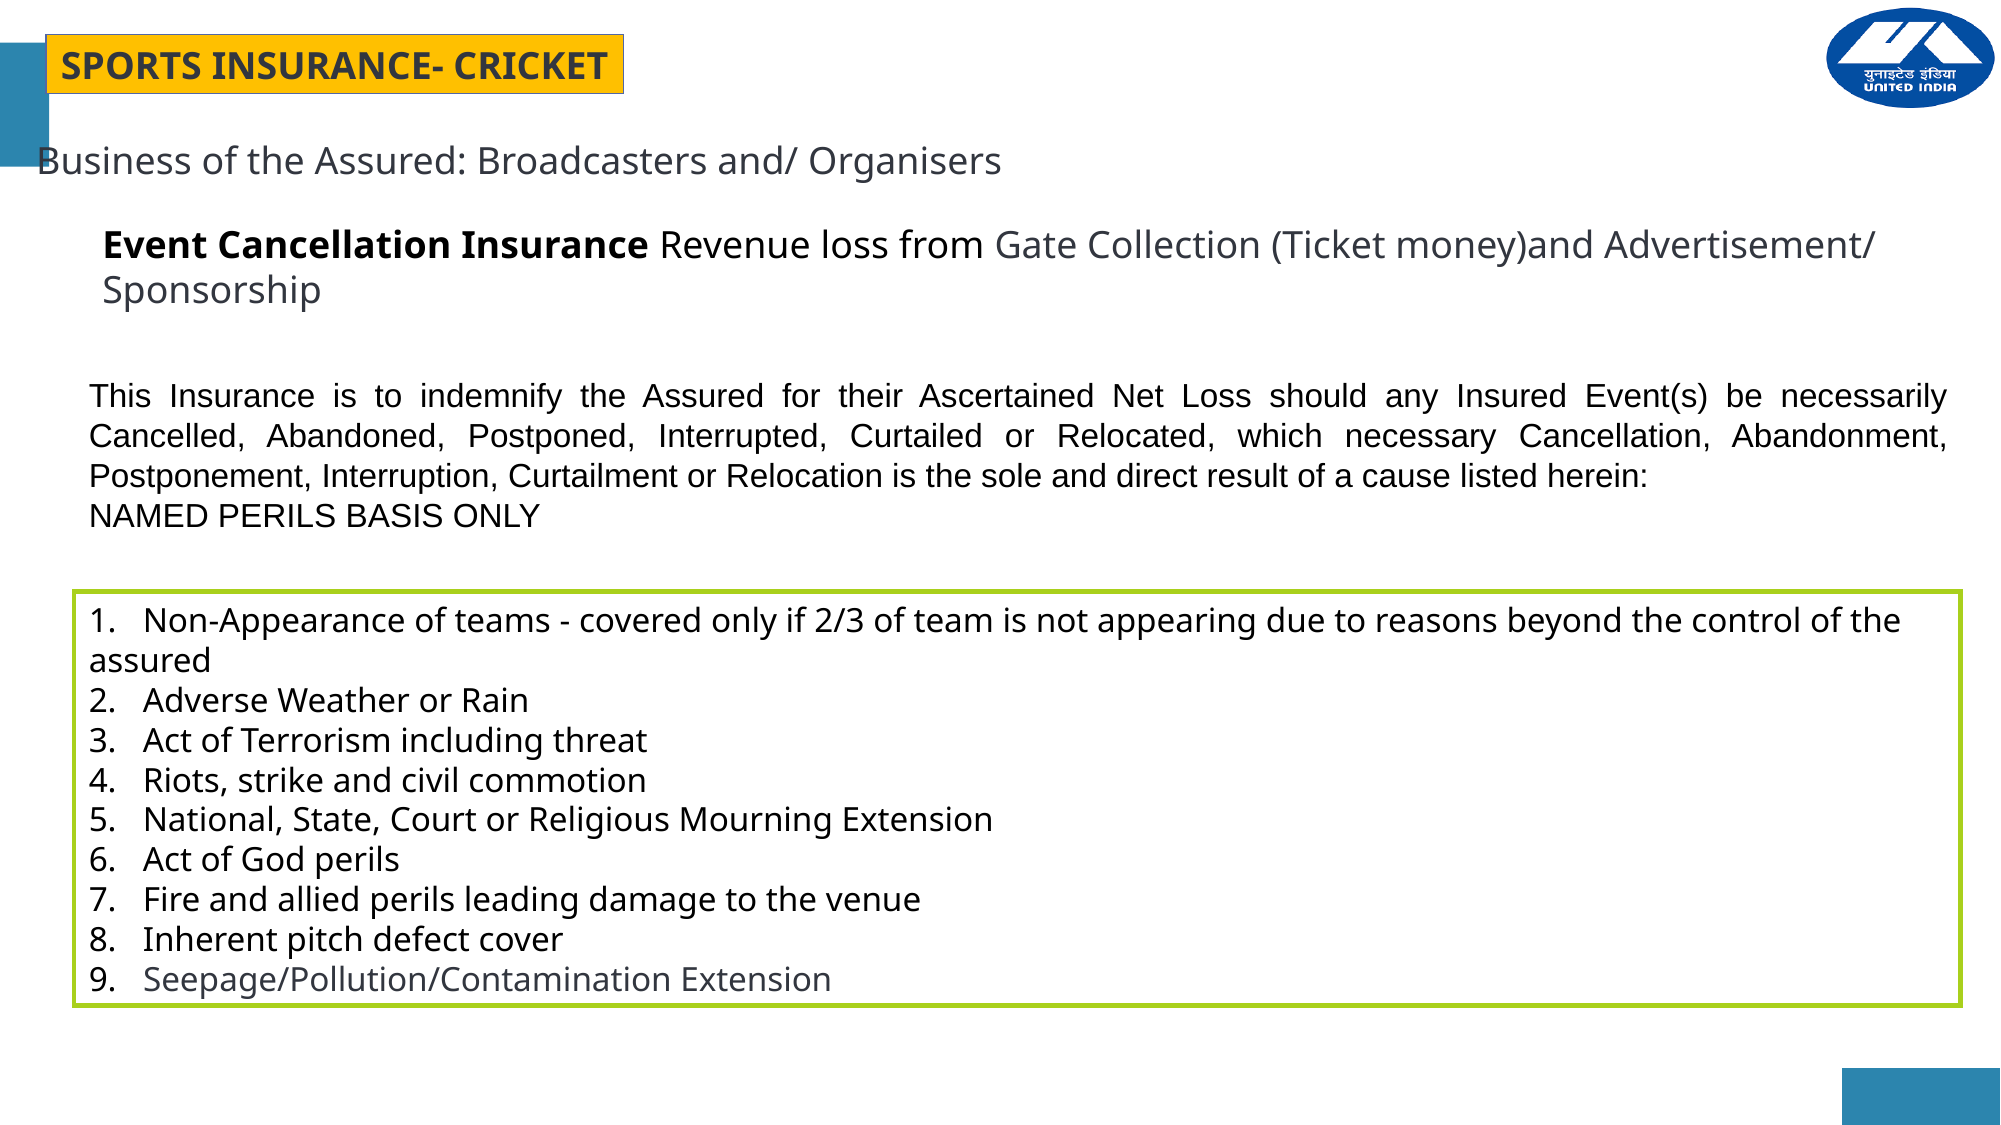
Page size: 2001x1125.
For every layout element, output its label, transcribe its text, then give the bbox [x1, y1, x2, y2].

text_box Business of the Assured: Broadcasters and/ Organisers [21, 130, 1018, 190]
text_box Event Cancellation Insurance Revenue loss from Gate Collection (Ticket money)and Advertisement/ Sponsorship [87, 213, 2000, 319]
text_box This Insurance is to indemnify the Assured for their Ascertained Net Loss should any Insured Event(s) be necessarily Cancelled, Abandoned, Postponed, Interrupted, Curtailed or Relocated, which necessary Cancellation, Abandonment, Postponement, Interruption, Curtailment or Relocation is the sole and direct result of a cause listed herein: NAMED PERILS BASIS ONLY [74, 366, 1966, 541]
picture [1820, 3, 2000, 111]
text_box SPORTS INSURANCE- CRICKET [45, 34, 624, 94]
text_box 1. Non-Appearance of teams - covered only if 2/3 of team is not appearing due to reasons beyond the control of the assured 2. Adverse Weather or Rain 3. Act of Terrorism including threat 4. Riots, strike and civil commotion 5. National, State, Court or Religious Mourning Extension 6. Act of God perils 7. Fire and allied perils leading damage to the venue 8. Inherent pitch defect cover 9. Seepage/Pollution/Contamination Extension [73, 591, 1961, 1007]
